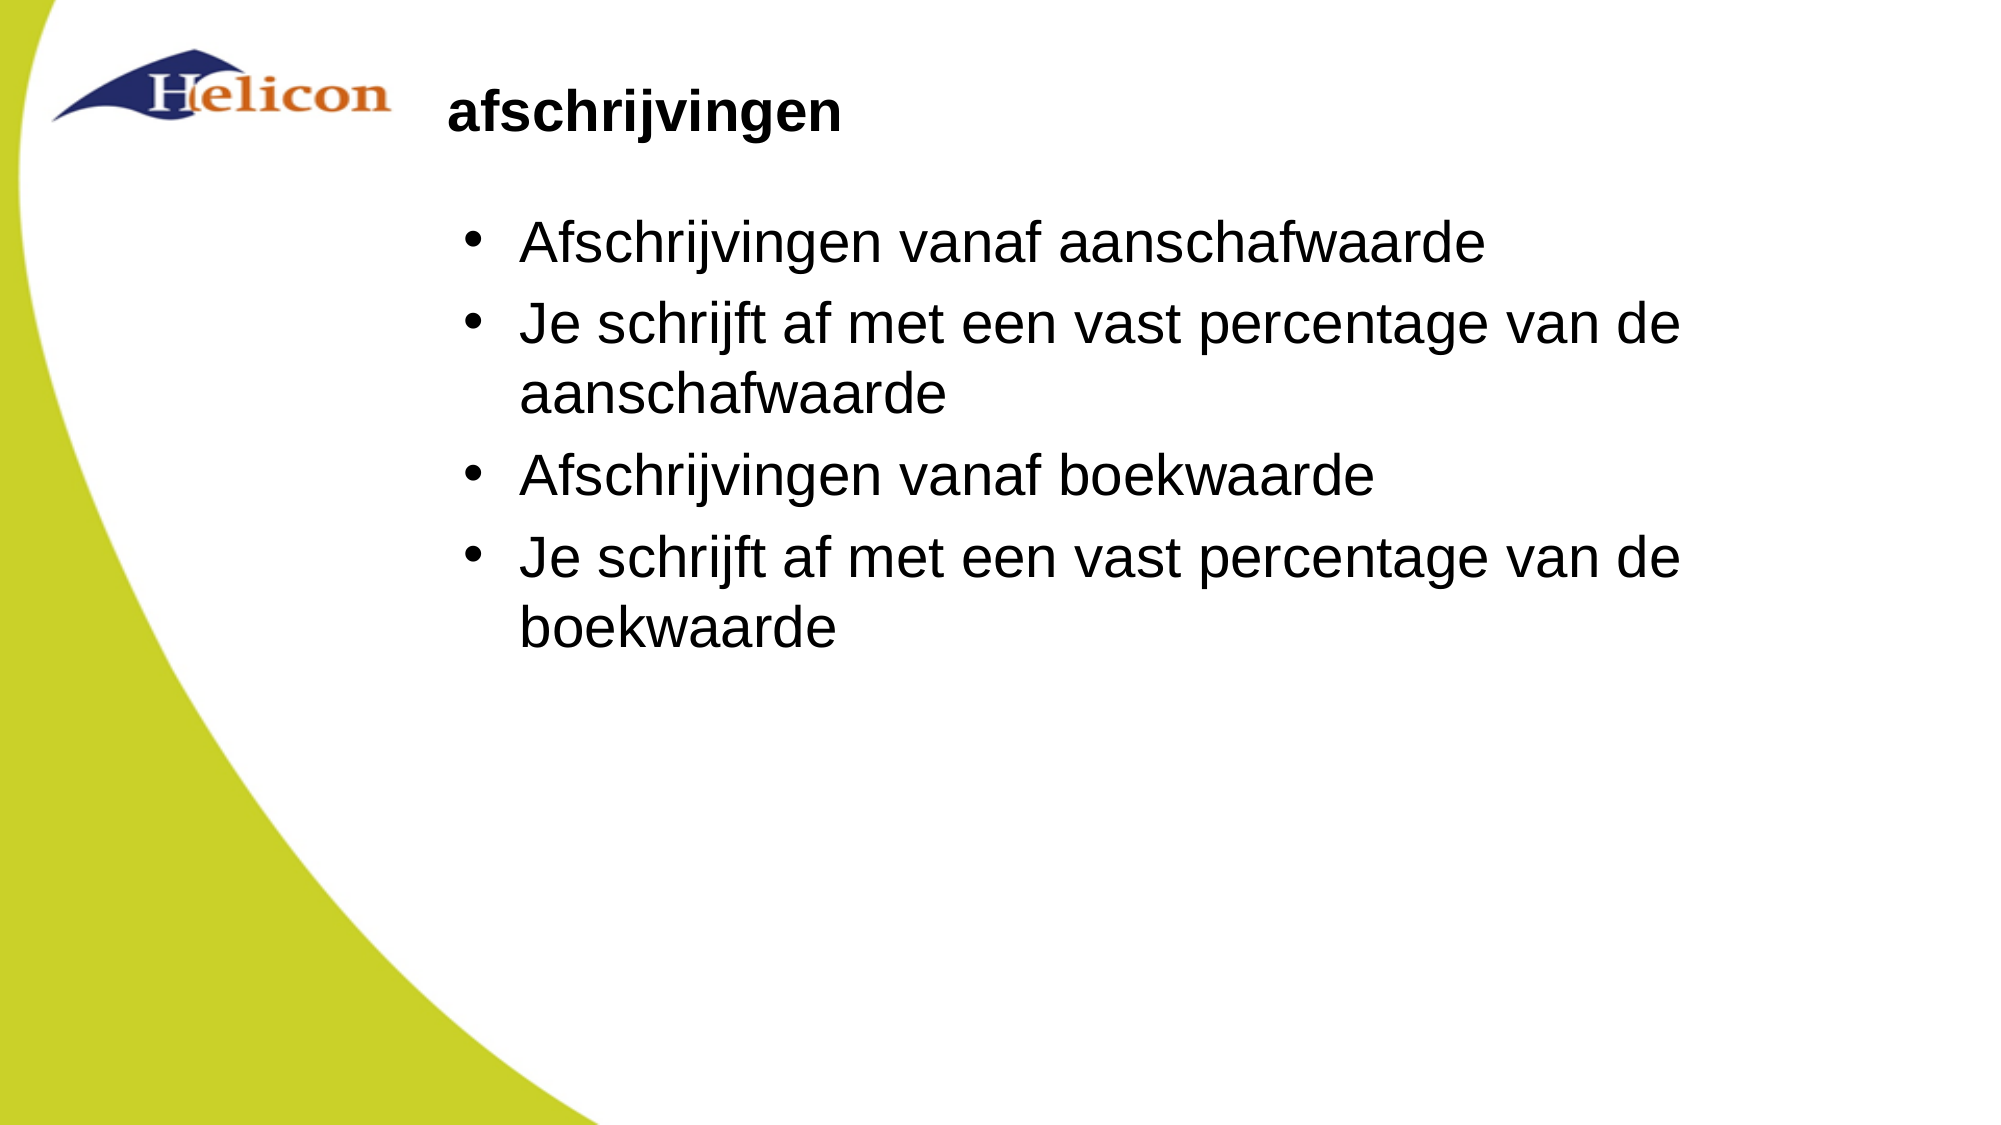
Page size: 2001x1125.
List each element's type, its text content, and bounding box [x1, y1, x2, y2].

list Afschrijvingen vanaf aanschafwaarde Je schrijft af met een vast percentage van de aanschafwaarde Afschrijvingen vanaf boekwaarde Je schrijft af met een vast percentage van de boekwaarde [448, 196, 1900, 1005]
title afschrijvingen [432, 54, 1887, 161]
picture [0, 0, 2000, 1125]
